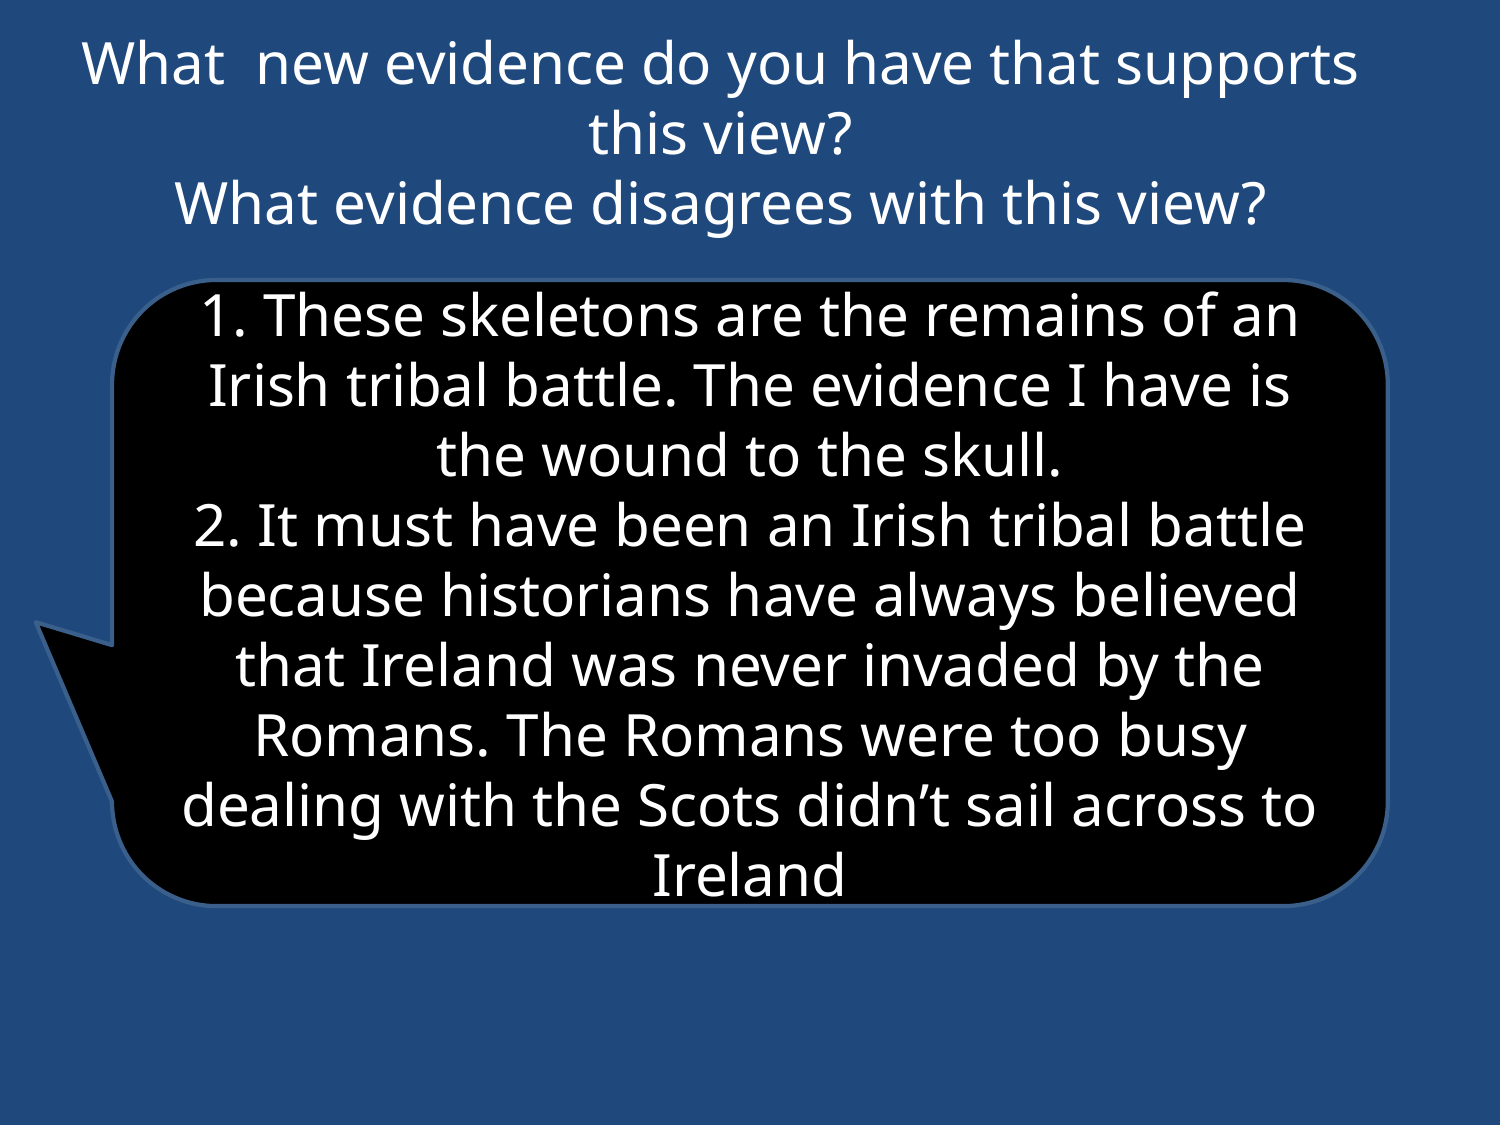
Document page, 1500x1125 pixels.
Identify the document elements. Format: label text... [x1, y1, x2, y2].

text_box What new evidence do you have that supports this view? What evidence disagrees with this view? [53, 19, 1388, 244]
text_box 1. These skeletons are the remains of an Irish tribal battle. The evidence I have is the wound to the skull. 2. It must have been an Irish tribal battle because historians have always believed that Ireland was never invaded by the Romans. The Romans were too busy dealing with the Scots didn’t sail across to Ireland [33, 277, 1390, 909]
